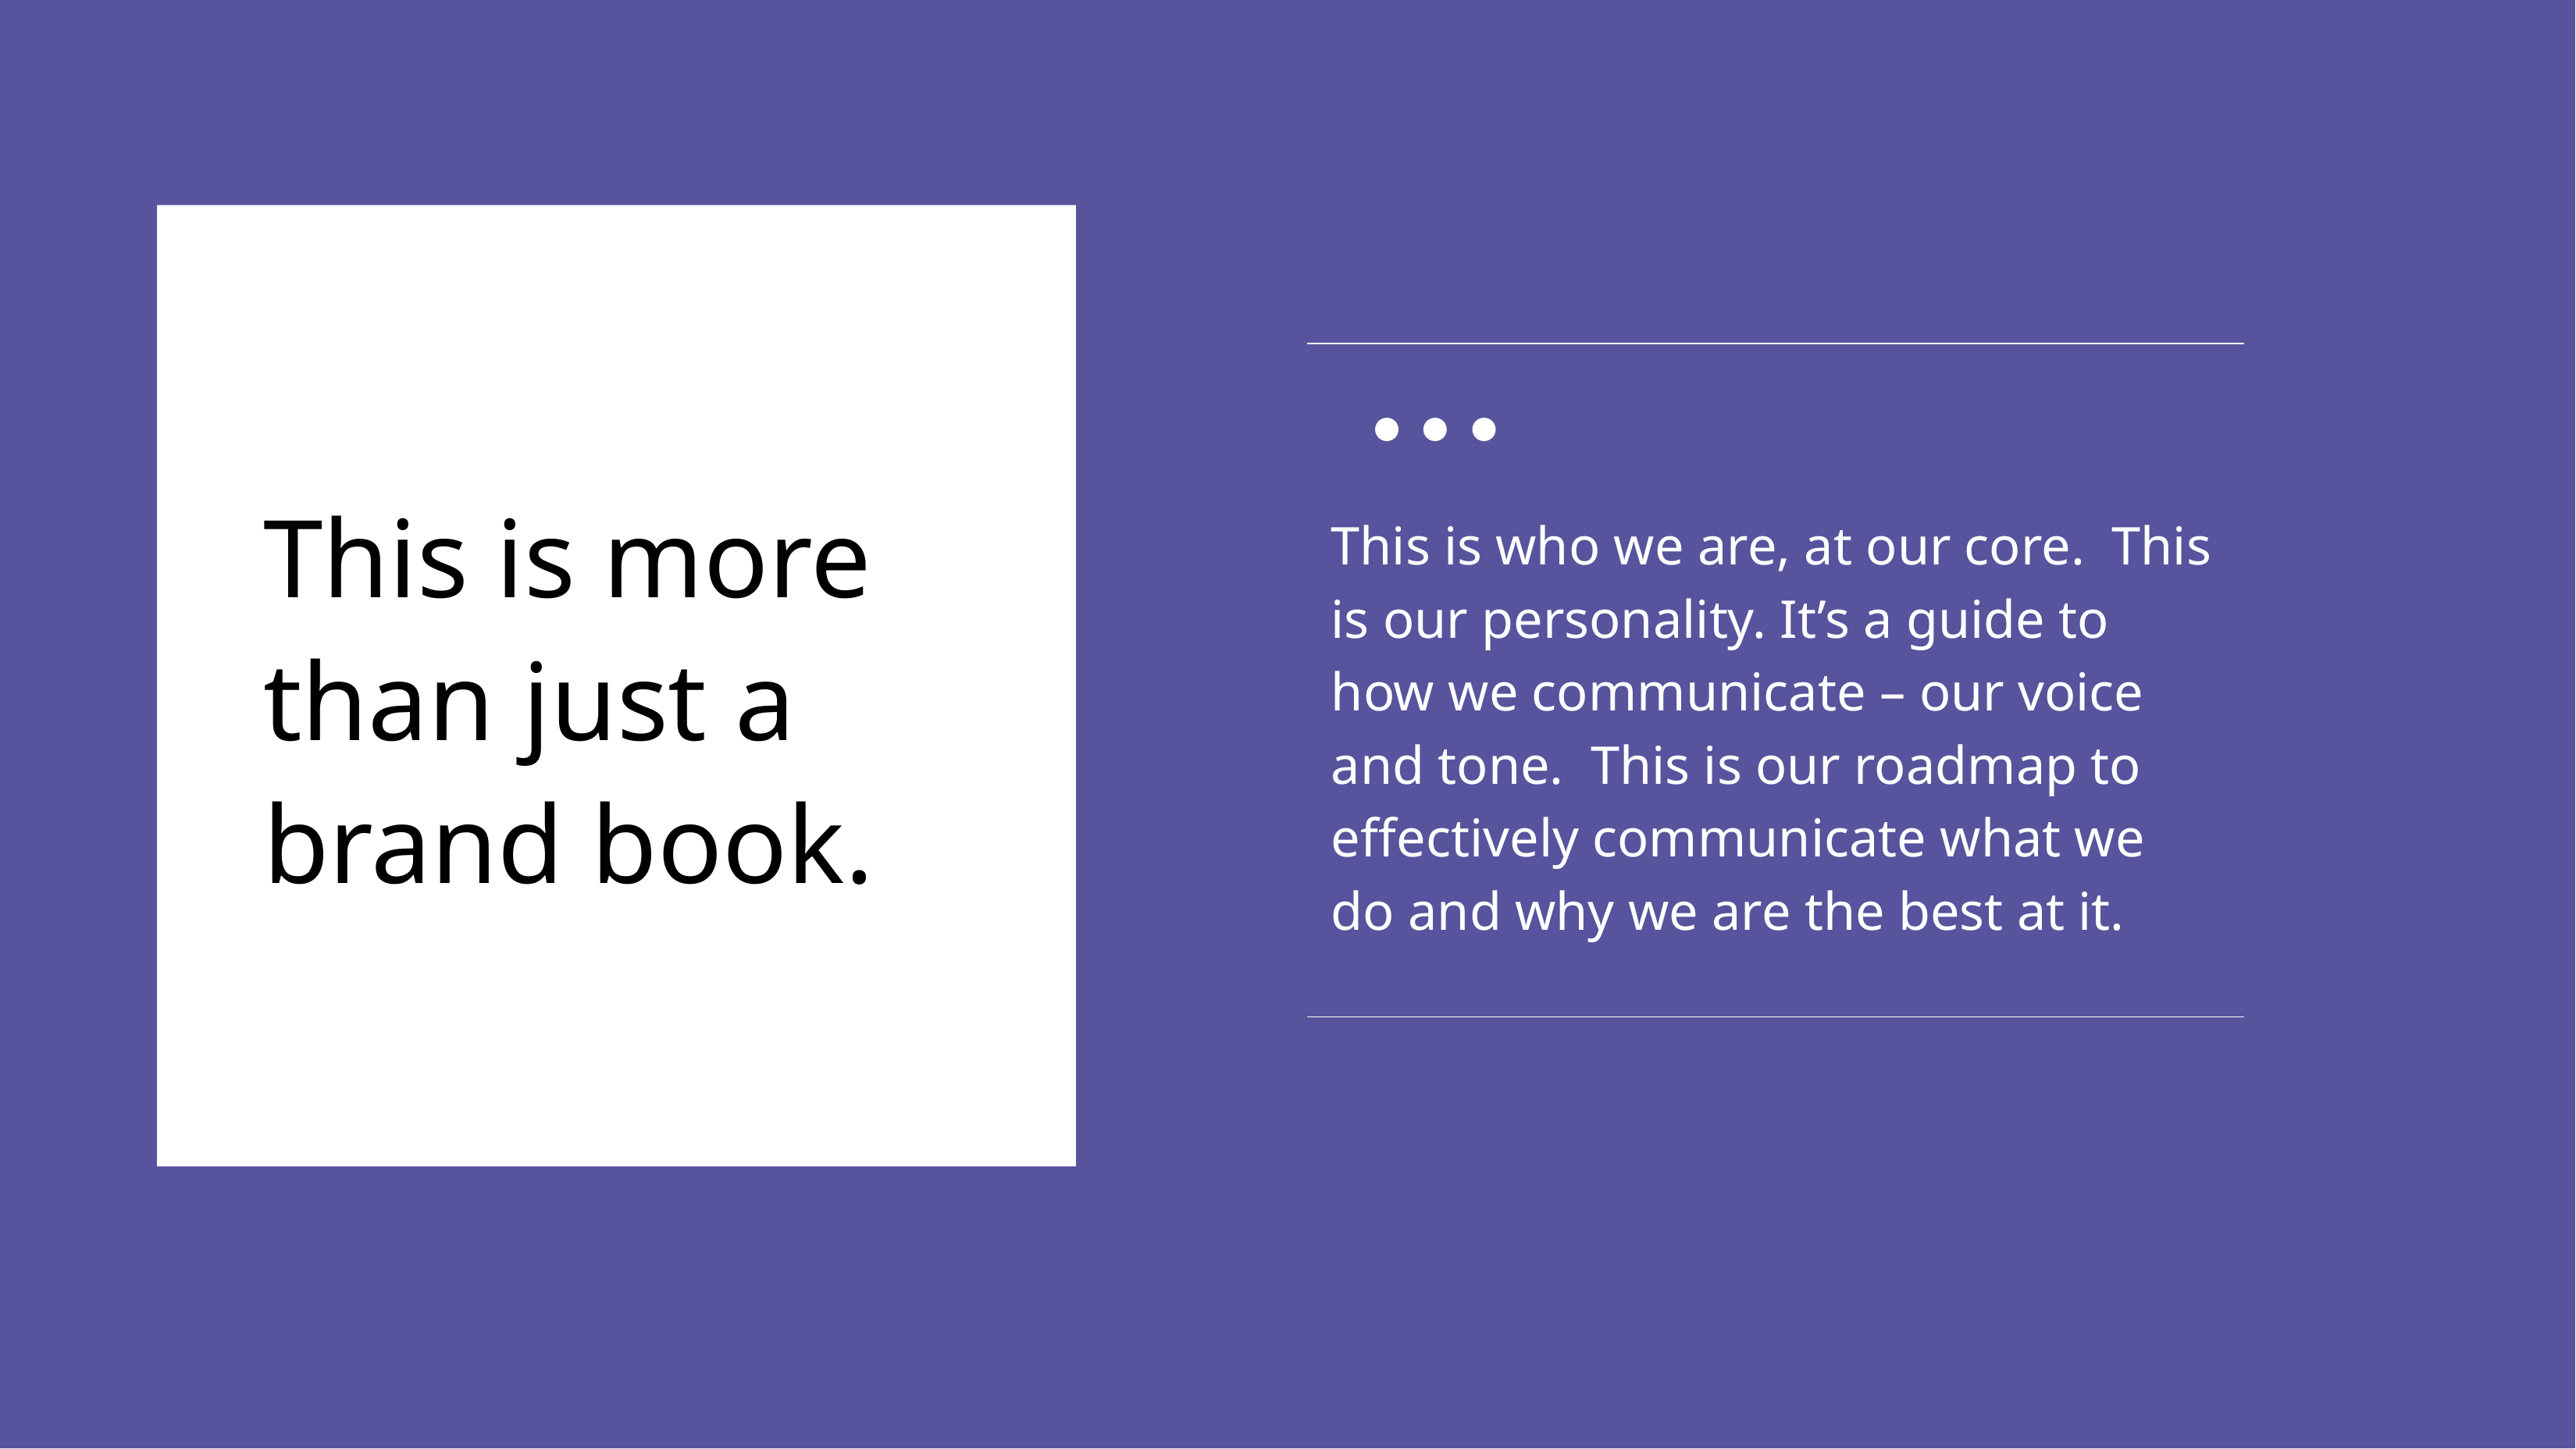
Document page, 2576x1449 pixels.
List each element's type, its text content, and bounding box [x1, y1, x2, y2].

text_box [0, 0, 2575, 1449]
text_box [157, 205, 1076, 1166]
text_box This is who we are, at our core. This is our personality. It’s a guide to how we communicate – our voice and tone. This is our roadmap to effectively communicate what we do and why we are the best at it. [1329, 500, 2222, 941]
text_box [1374, 417, 1496, 442]
text_box This is more than just a brand book. [262, 474, 971, 905]
